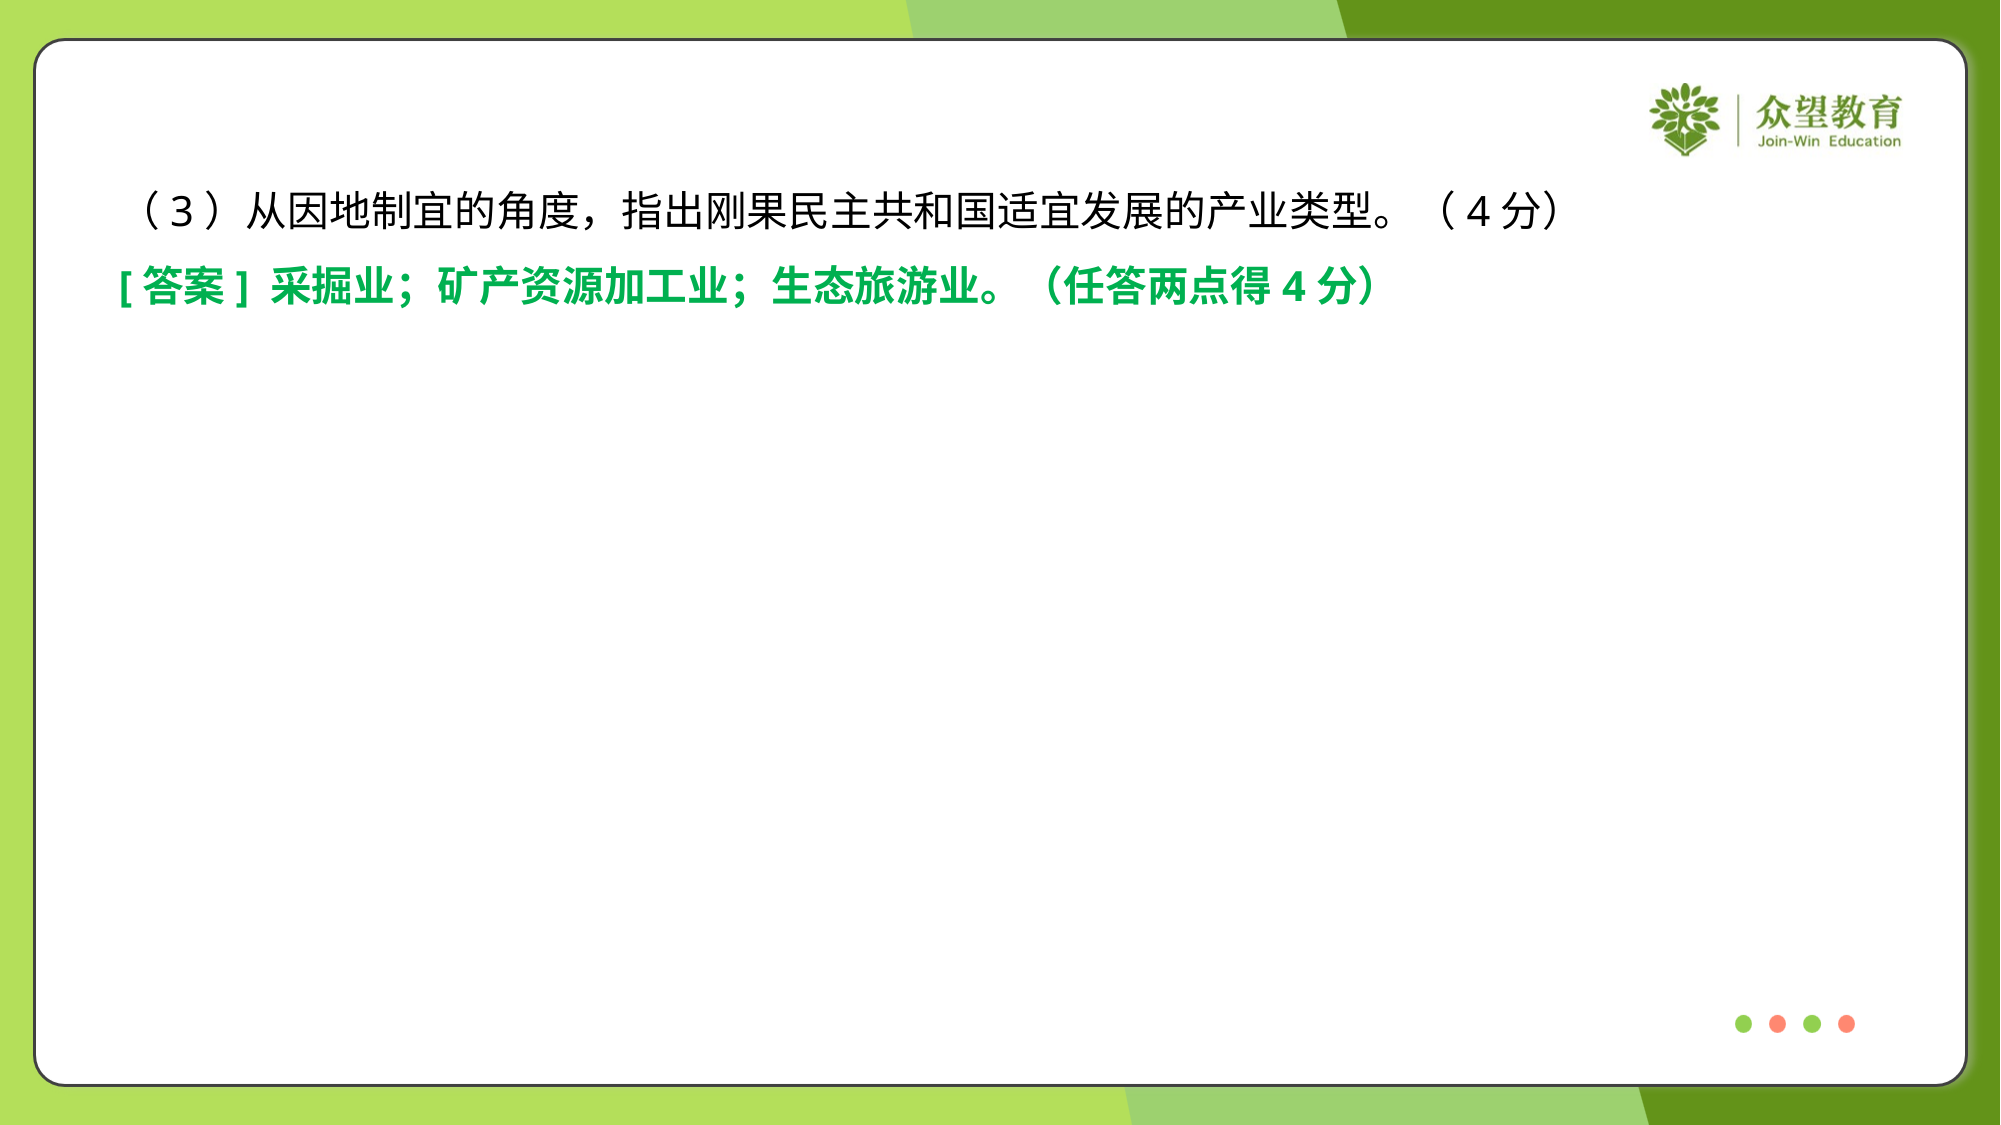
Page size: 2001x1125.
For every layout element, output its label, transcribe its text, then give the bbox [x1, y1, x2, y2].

text_box [答案] 采掘业；矿产资源加工业；生态旅游业。（任答两点得4分） [118, 235, 1883, 302]
text_box （3）从因地制宜的角度，指出刚果民主共和国适宜发展的产业类型。（4分） [118, 159, 1883, 227]
picture [0, 0, 2000, 1125]
